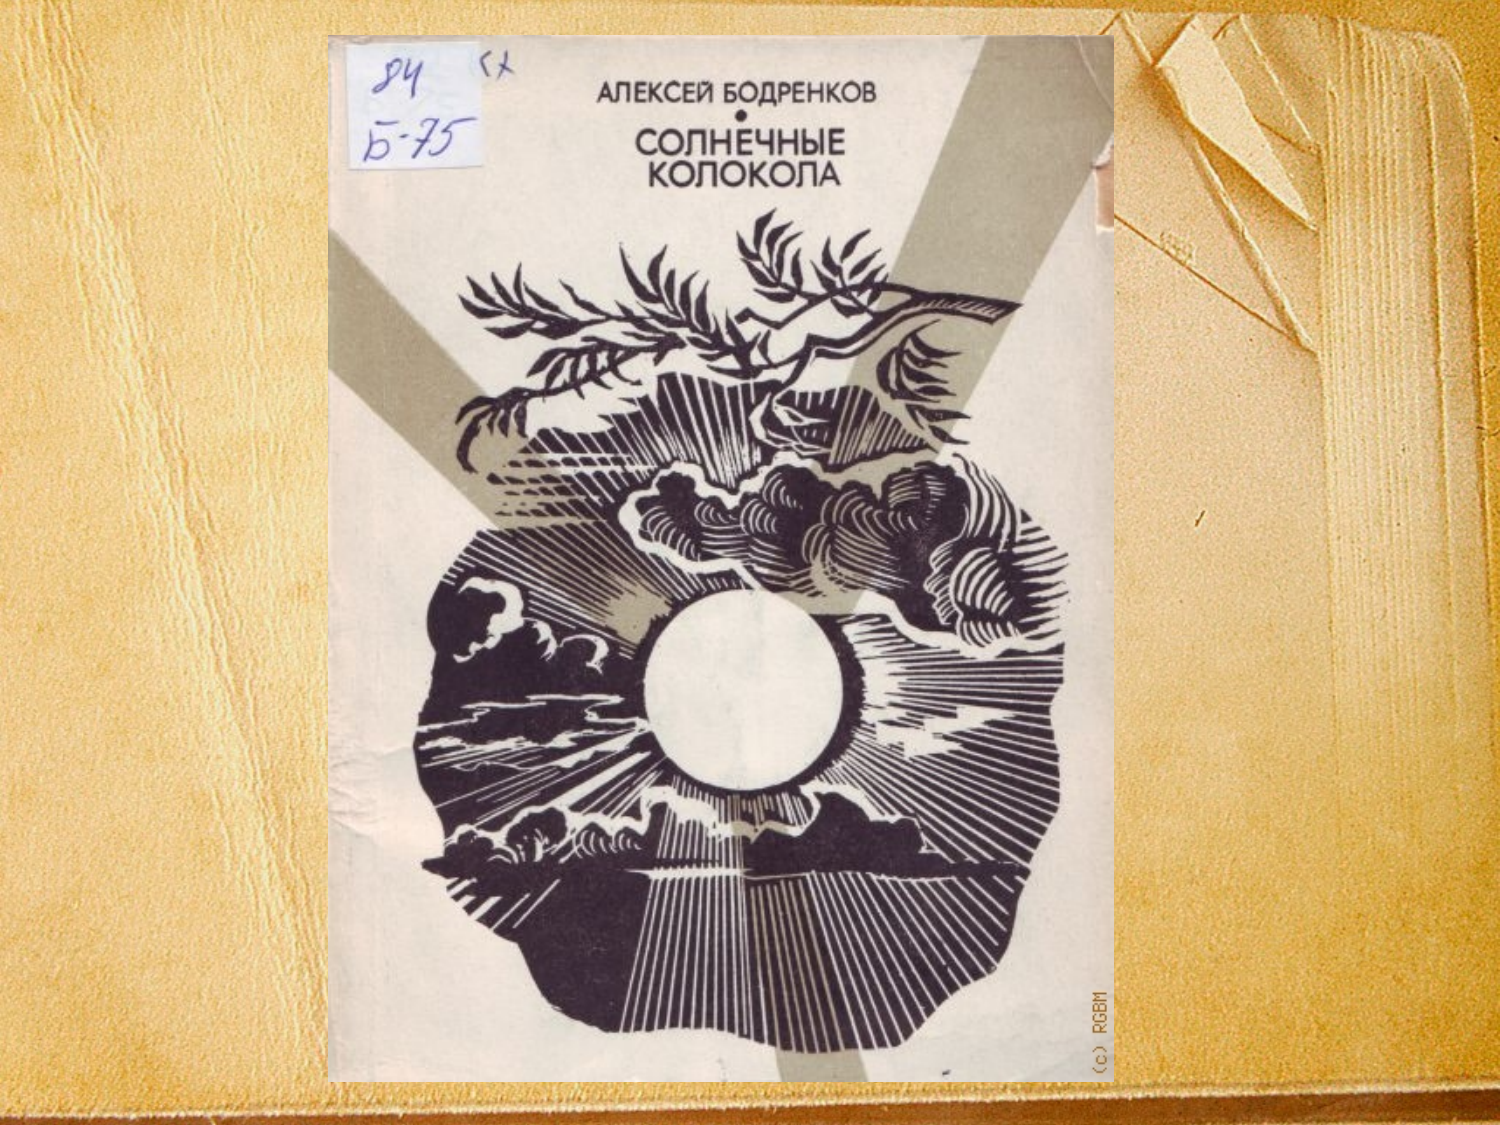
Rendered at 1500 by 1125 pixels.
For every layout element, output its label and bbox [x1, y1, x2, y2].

picture [327, 34, 1114, 1083]
list [0, 0, 1500, 1125]
